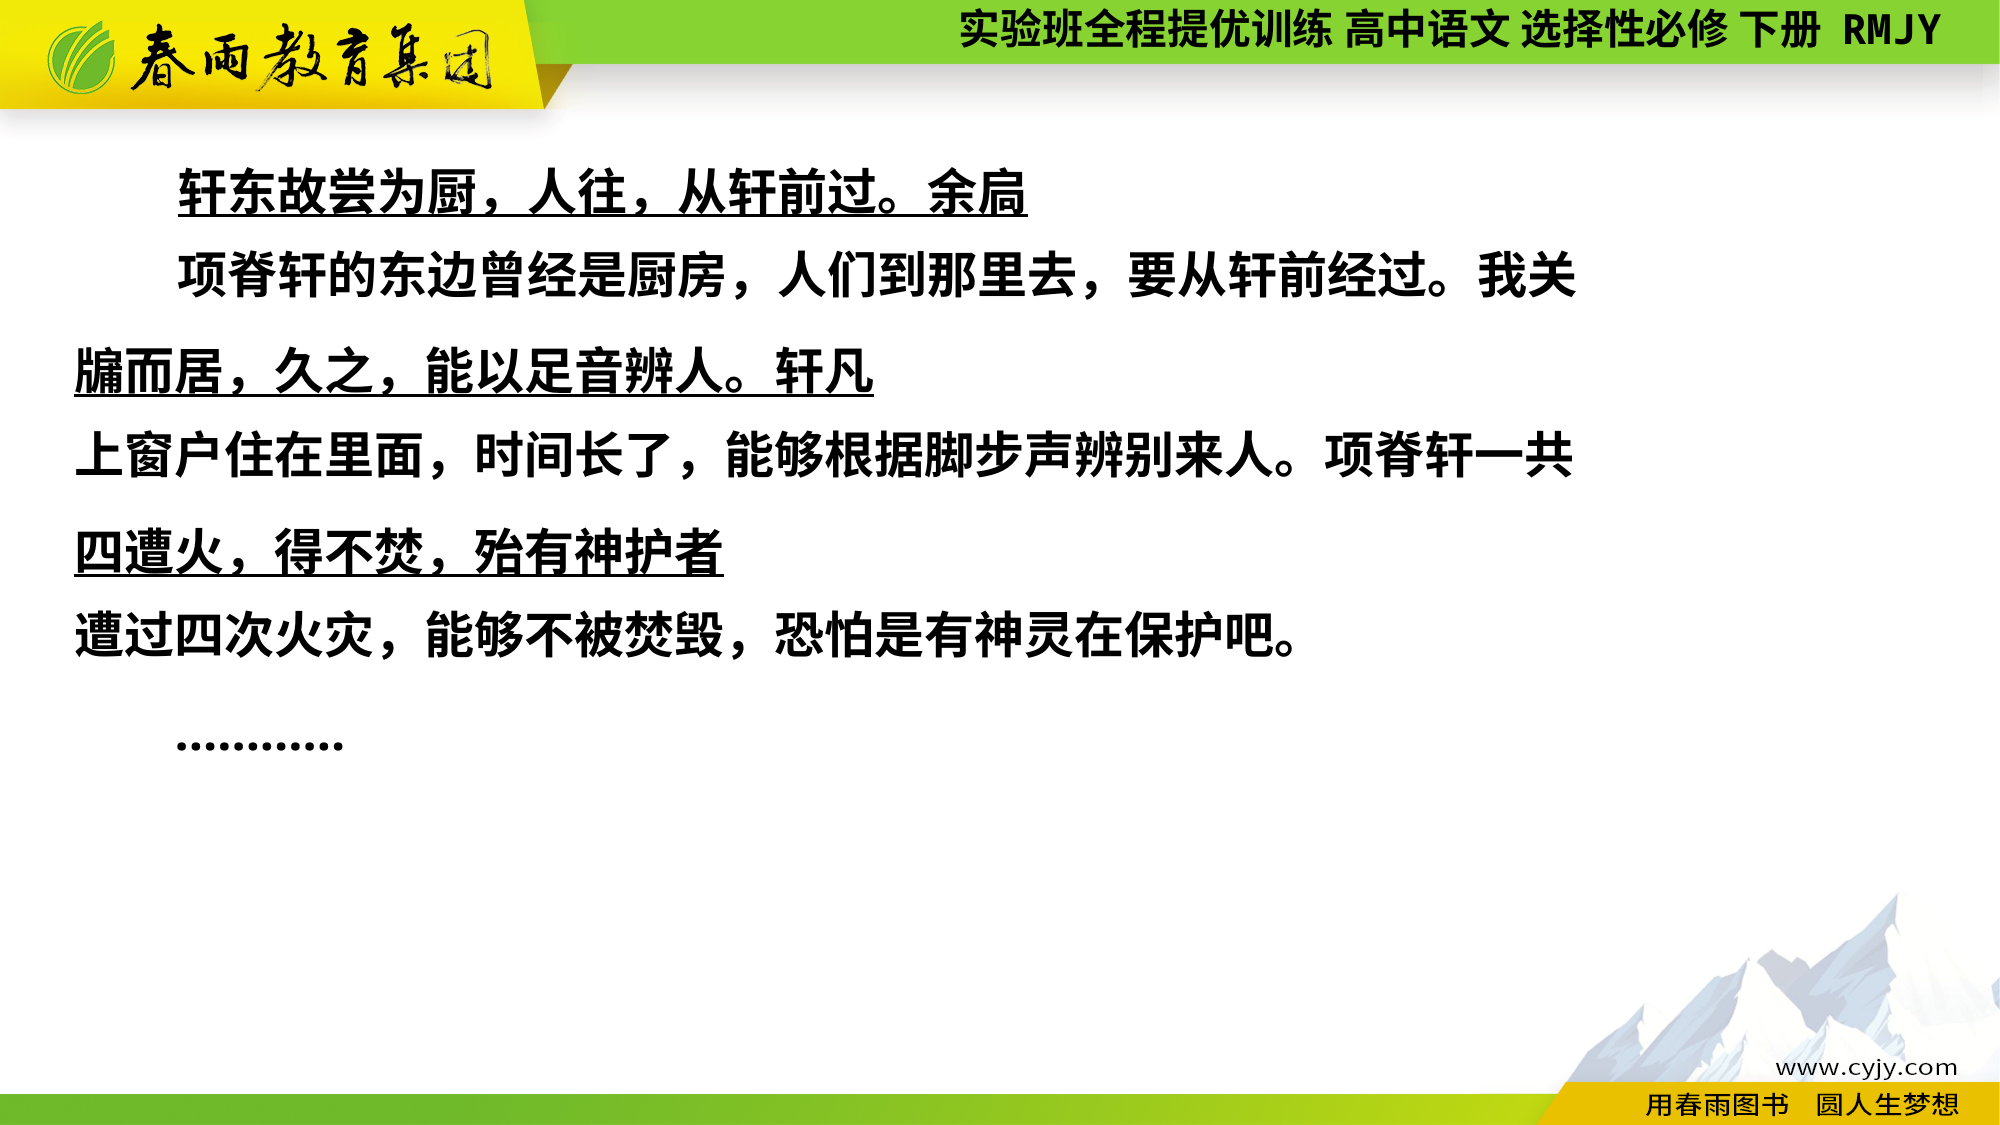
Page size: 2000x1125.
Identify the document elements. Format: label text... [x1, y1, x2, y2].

text_box 项脊轩的东边曾经是厨房，人们到那里去，要从轩前经过。我关 上窗户住在里面，时间长了，能够根据脚步声辨别来人。项脊轩一共 遭过四次火灾，能够不被焚毁，恐怕是有神灵在保护吧。 [59, 206, 1944, 672]
picture [0, 0, 2000, 1125]
